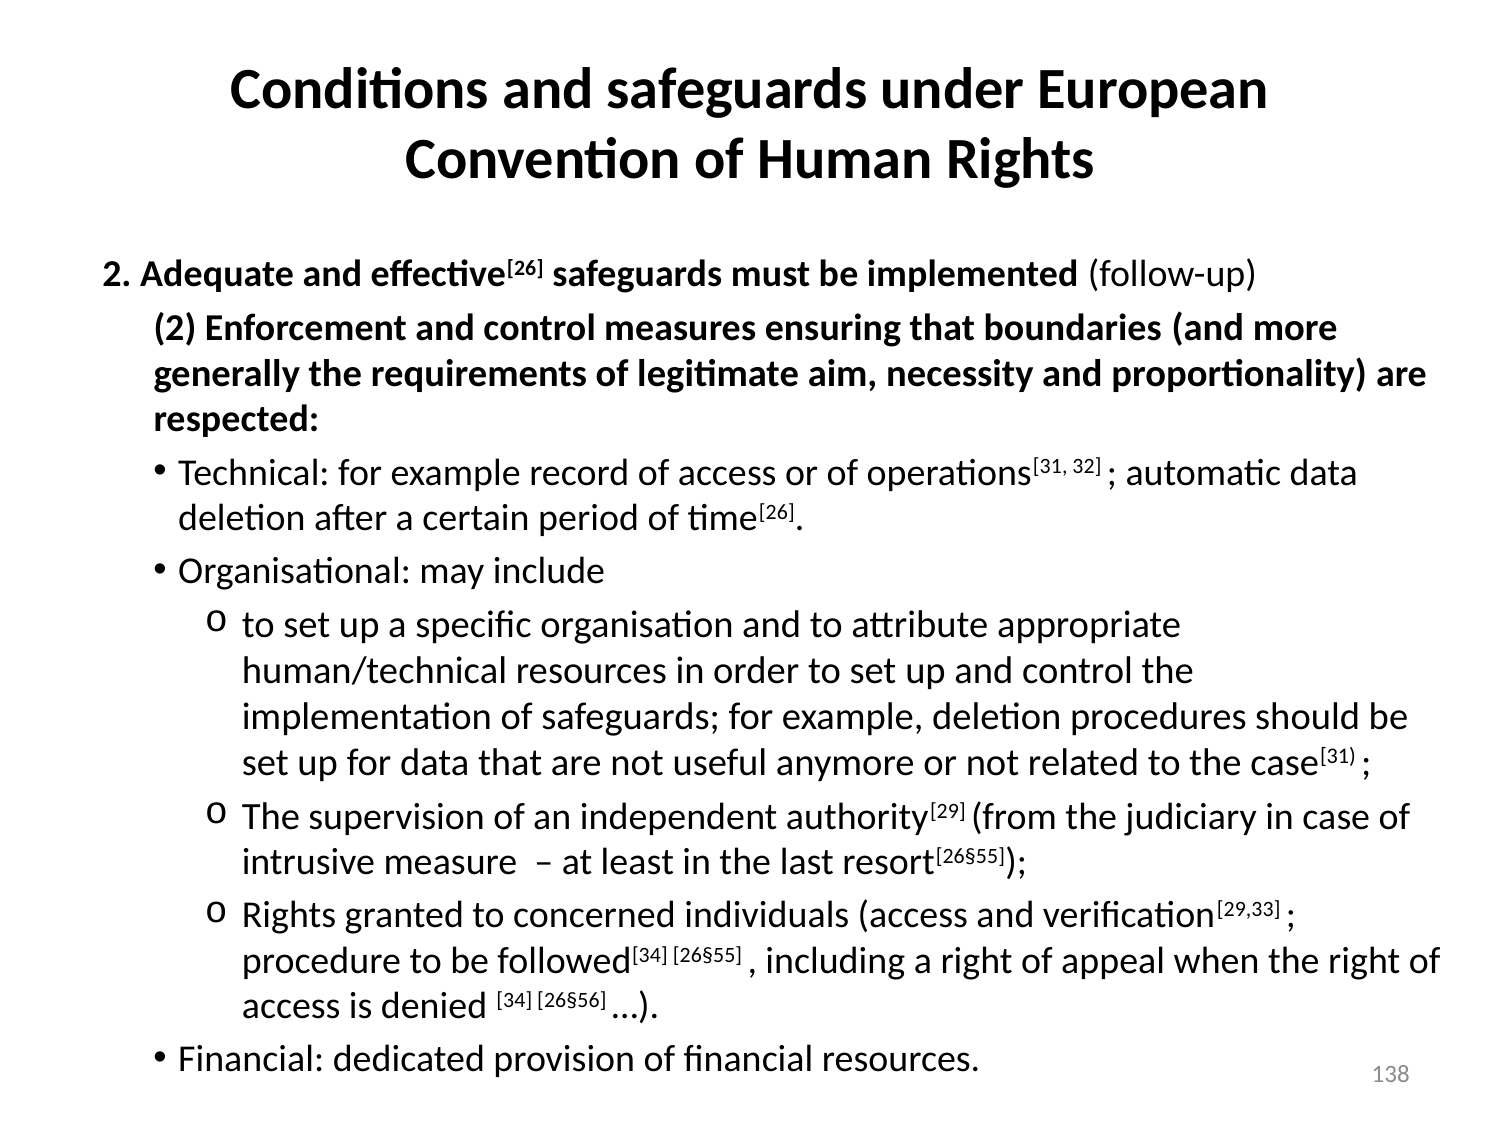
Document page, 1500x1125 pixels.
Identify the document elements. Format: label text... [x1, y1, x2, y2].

slide_number 138 [1074, 1042, 1425, 1103]
title Conditions and safeguards under European Convention of Human Rights [74, 44, 1426, 196]
list 2. Adequate and effective[26] safeguards must be implemented (follow-up) (2) Enforcement and control measures ensuring that boundaries (and more generally the requirements of legitimate aim, necessity and proportionality) are respected: Technical: for example record of access or of operations[31, 32] ; automatic data deletion after a certain period of time[26]. Organisational: may include to set up a specific organisation and to attribute appropriate human/technical resources in order to set up and control the implementation of safeguards; for example, deletion procedures should be set up for data that are not useful anymore or not related to the case[31) ; The supervision of an independent authority[29] (from the judiciary in case of intrusive measure – at least in the last resort[26§55]); Rights granted to concerned individuals (access and verification[29,33] ; procedure to be followed[34] [26§55] , including a right of appeal when the right of access is denied [34] [26§56] …). Financial: dedicated provision of financial resources. [74, 240, 1467, 1104]
